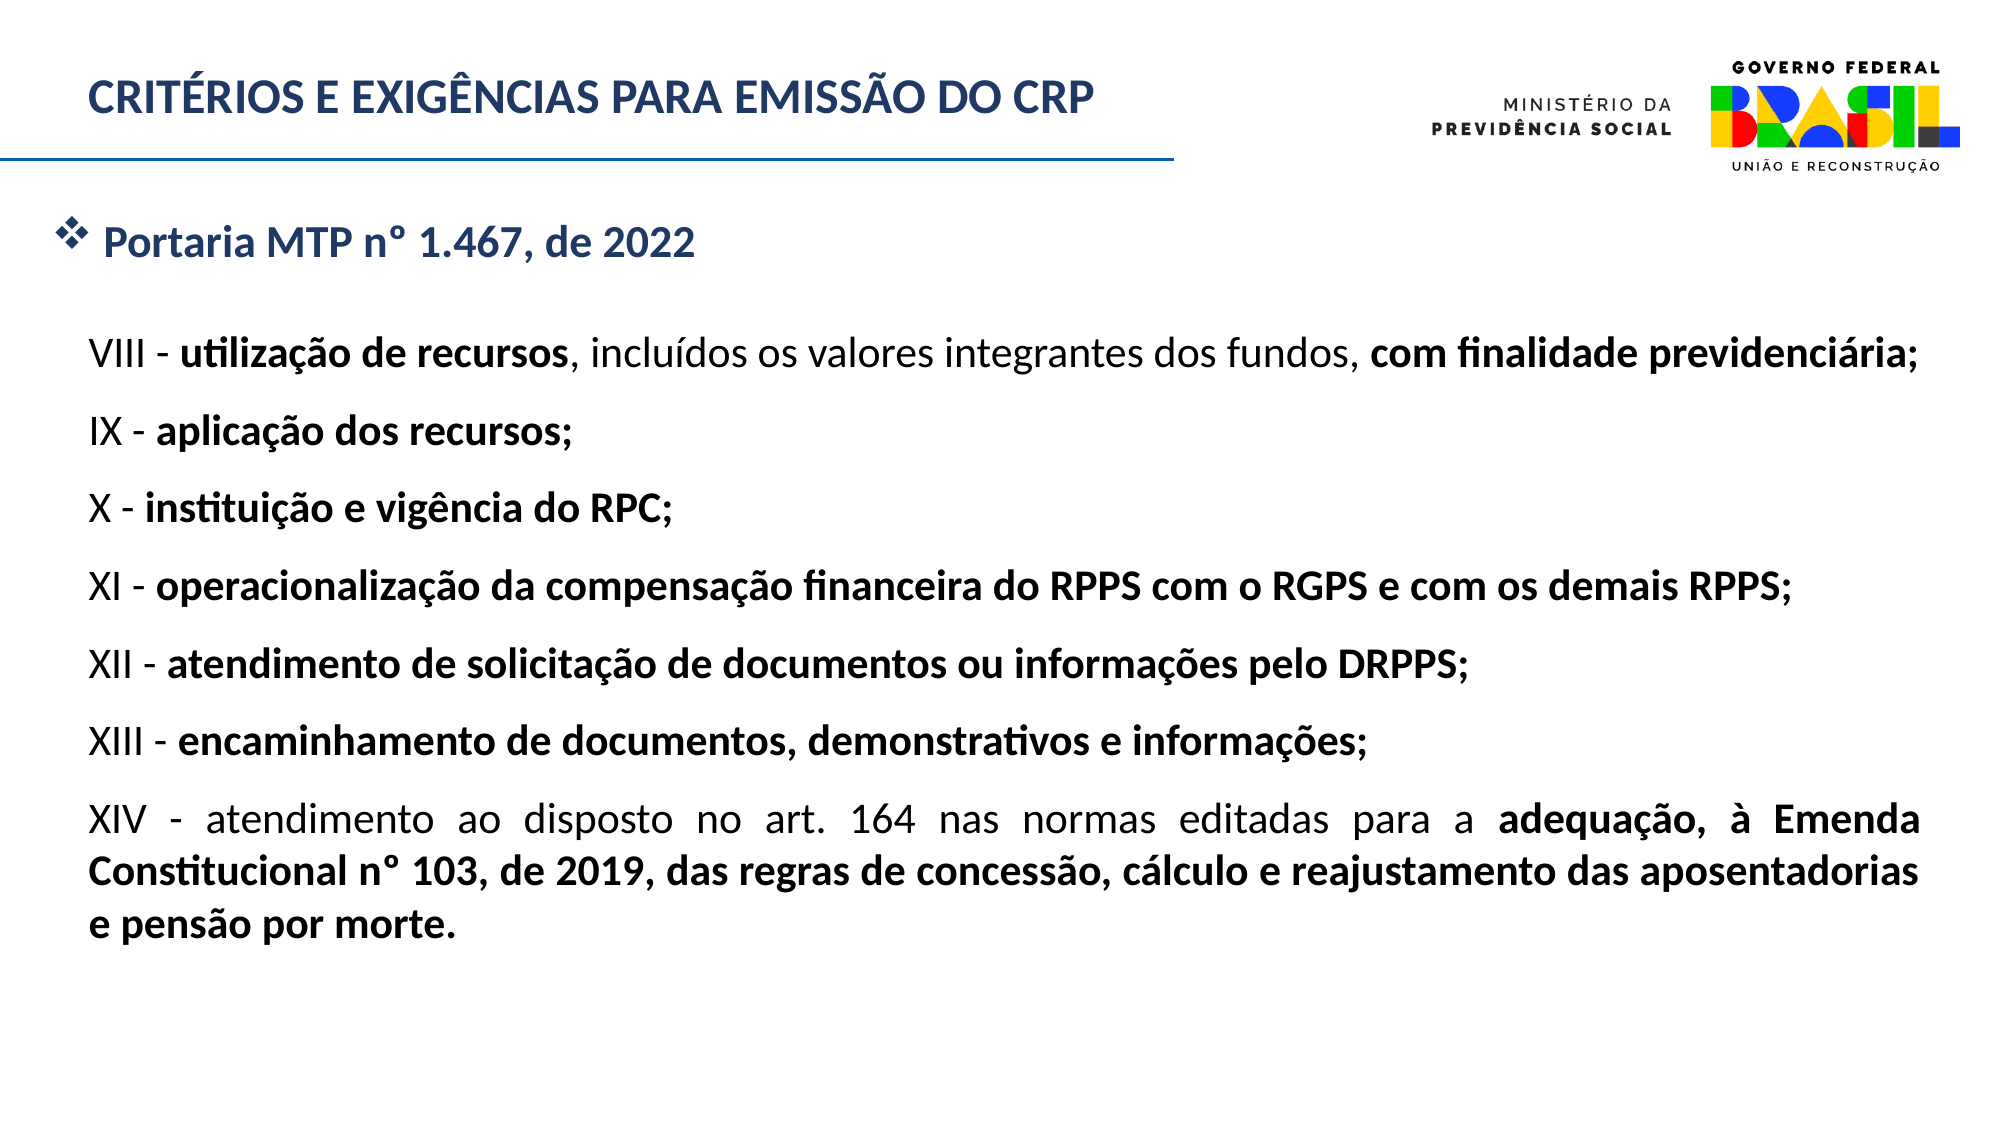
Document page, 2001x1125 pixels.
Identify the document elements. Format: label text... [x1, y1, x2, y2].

picture [1431, 61, 1960, 173]
list Portaria MTP nº 1.467, de 2022 [36, 195, 1899, 294]
text_box critérios e exigências para emissão do CRP [73, 33, 1298, 145]
text_box VIII - utilização de recursos, incluídos os valores integrantes dos fundos, com finalidade previdenciária; IX - aplicação dos recursos; X - instituição e vigência do RPC; XI - operacionalização da compensação financeira do RPPS com o RGPS e com os demais RPPS; XII - atendimento de solicitação de documentos ou informações pelo DRPPS; XIII - encaminhamento de documentos, demonstrativos e informações; XIV - atendimento ao disposto no art. 164 nas normas editadas para a adequação, à Emenda Constitucional nº 103, de 2019, das regras de concessão, cálculo e reajustamento das aposentadorias e pensão por morte. [73, 316, 1936, 955]
